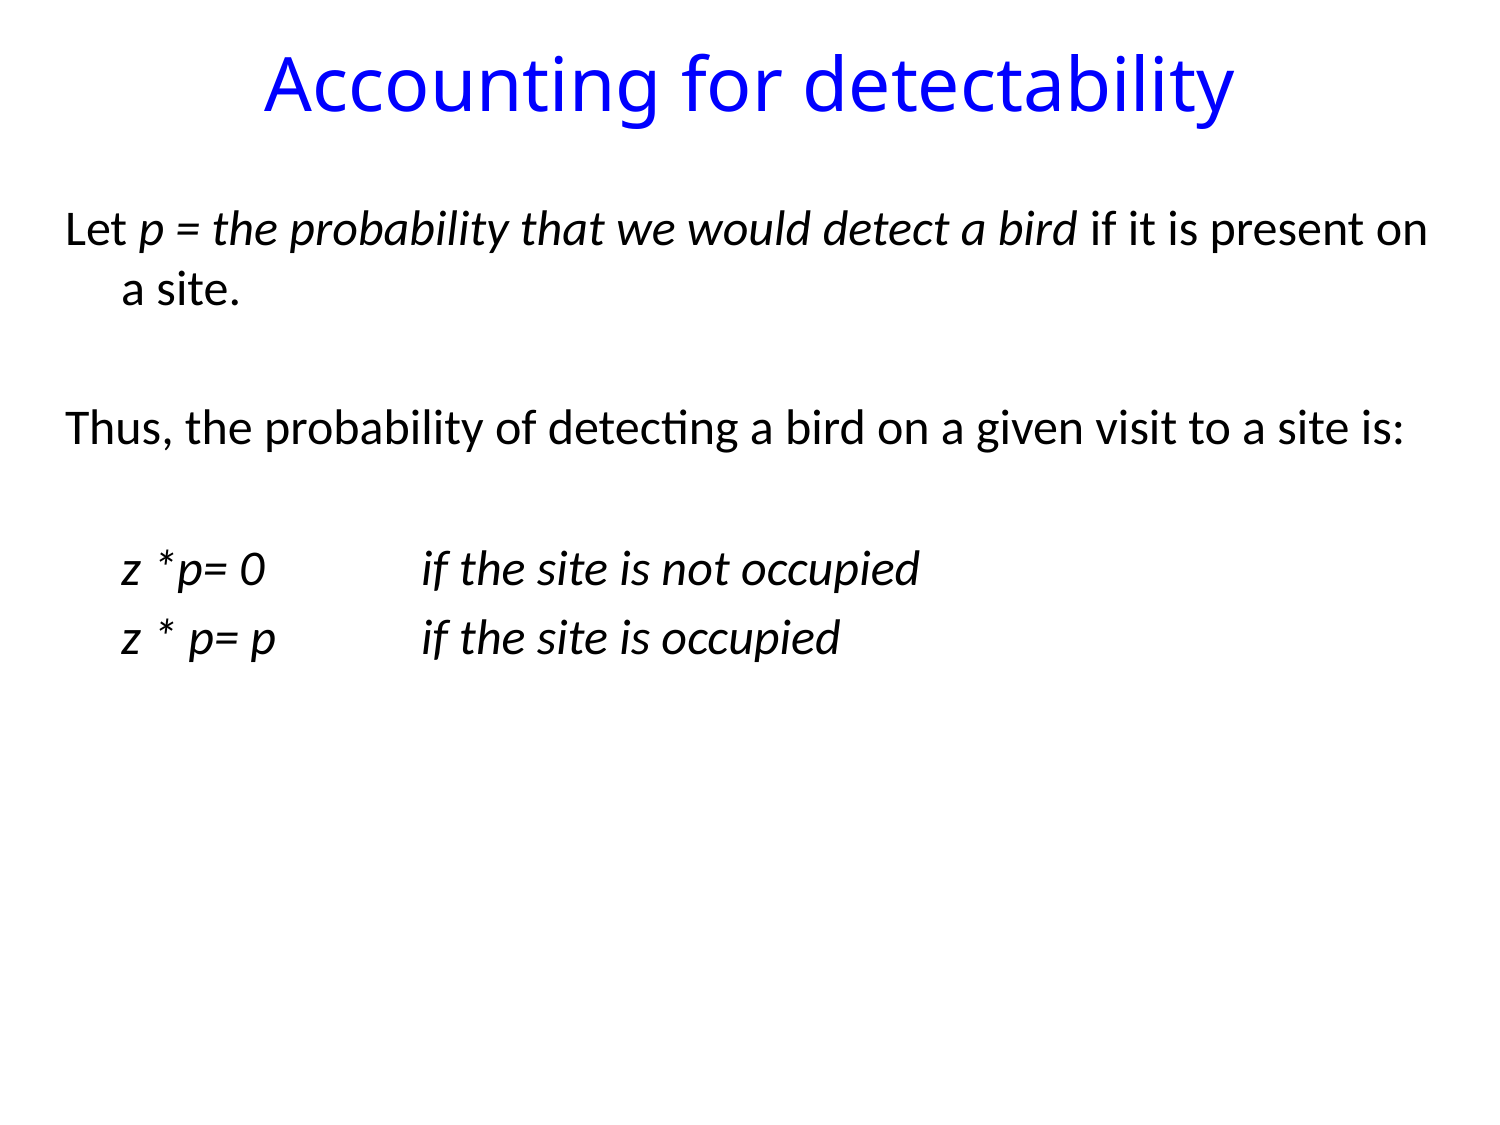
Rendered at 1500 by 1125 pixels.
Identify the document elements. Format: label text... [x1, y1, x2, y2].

title Accounting for detectability [75, 0, 1425, 175]
list Let p = the probability that we would detect a bird if it is present on a site. Thus, the probability of detecting a bird on a given visit to a site is: z *p= 0 if the site is not occupied z * p= p if the site is occupied [50, 187, 1450, 930]
